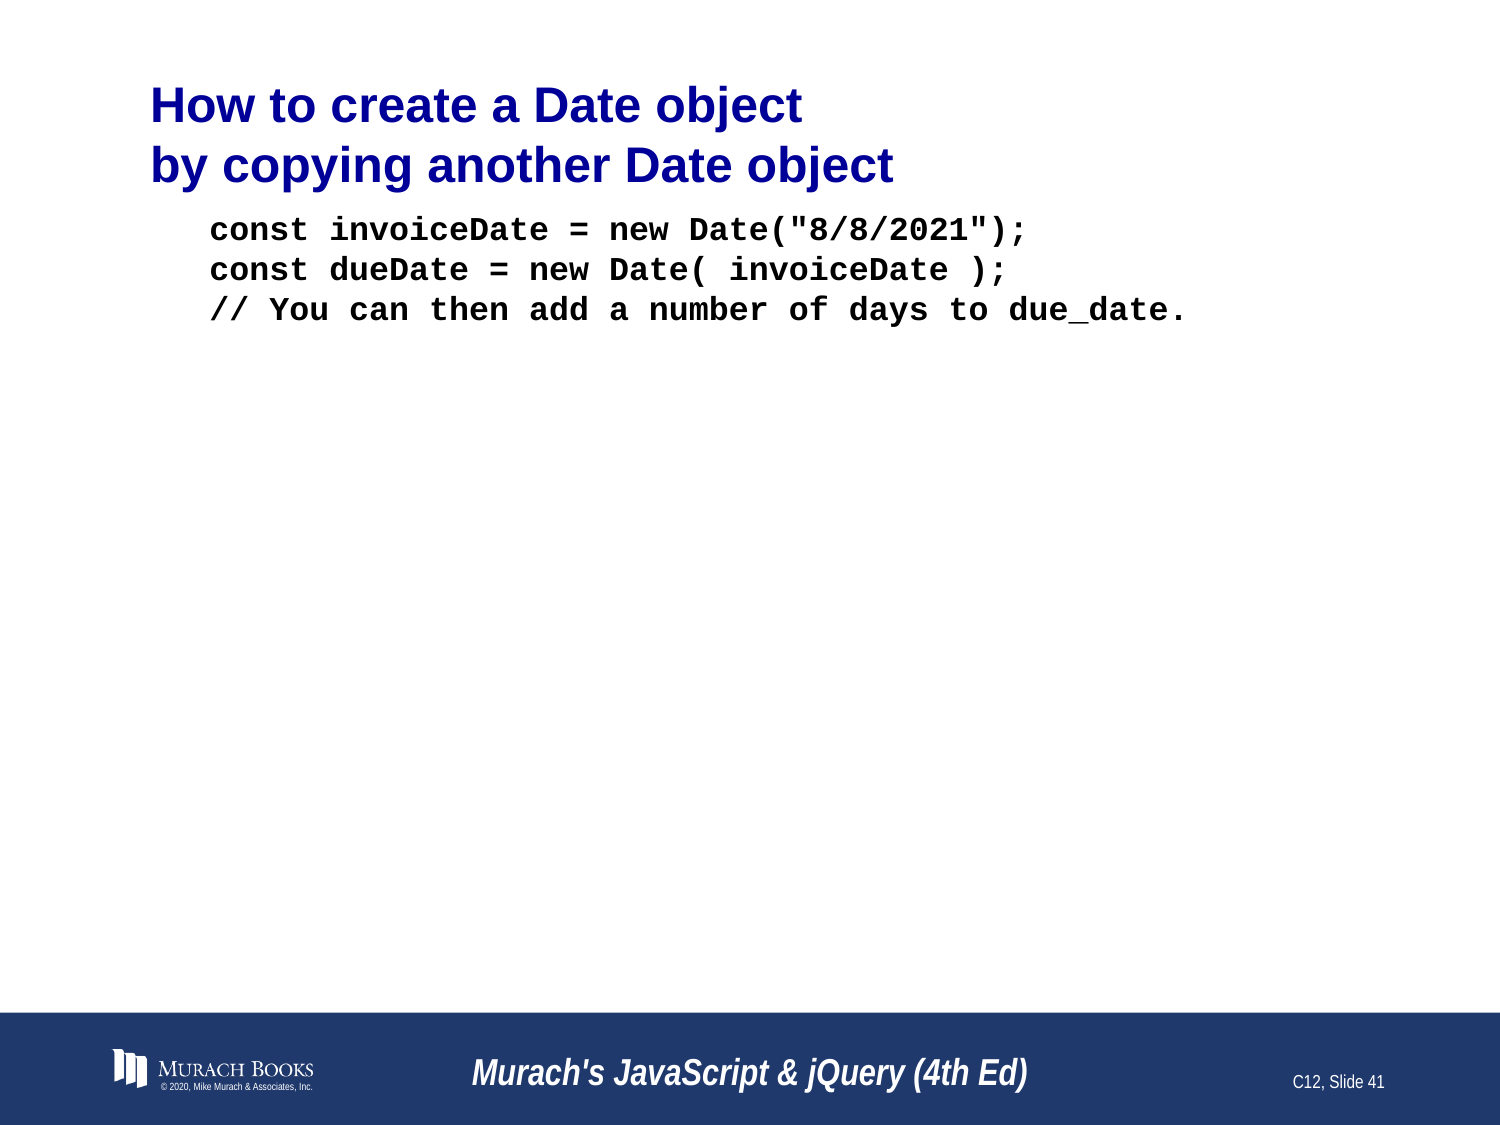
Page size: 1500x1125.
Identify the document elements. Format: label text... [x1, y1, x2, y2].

footer © 2020, Mike Murach & Associates, Inc. [12, 1025, 463, 1100]
slide_number C12, Slide 41 [1087, 1025, 1400, 1100]
slide_number Murach's JavaScript & jQuery (4th Ed) [463, 1025, 1050, 1100]
list const invoiceDate = new Date("8/8/2021"); const dueDate = new Date( invoiceDate ); // You can then add a number of days to due_date. [137, 200, 1350, 1000]
title How to create a Date object by copying another Date object [150, 72, 1350, 194]
